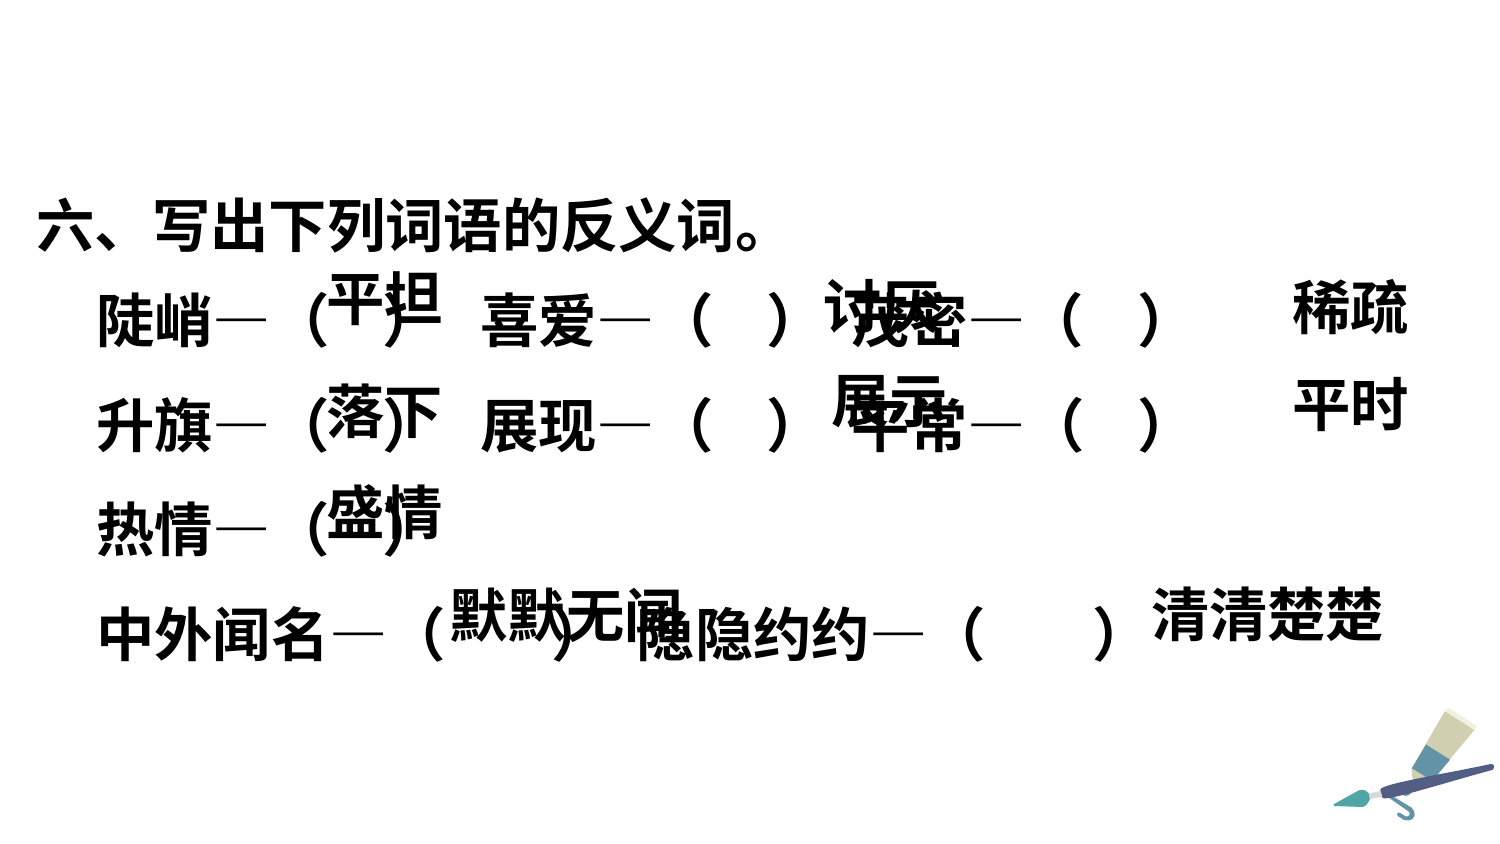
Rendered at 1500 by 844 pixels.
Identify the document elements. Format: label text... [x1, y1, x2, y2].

text_box 盛情 [312, 468, 459, 554]
text_box 落下 [311, 367, 458, 453]
text_box 六、写出下列词语的反义词。 [21, 147, 814, 267]
text_box 平时 [1277, 360, 1425, 446]
text_box 展示 [816, 357, 964, 442]
text_box 清清楚楚 [1136, 571, 1399, 656]
text_box 稀疏 [1277, 264, 1425, 349]
text_box 讨厌 [808, 262, 955, 348]
text_box 默默无闻 [434, 571, 698, 657]
text_box 陡峭—（ ） 喜爱—（ ） 茂密—（ ） 升旗—（ ） 展现—（ ） 平常—（ ） 热情—（ ） 中外闻名—（ ） 隐隐约约—（ ） [81, 241, 1451, 676]
text_box 平坦 [312, 267, 459, 339]
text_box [1358, 708, 1481, 844]
